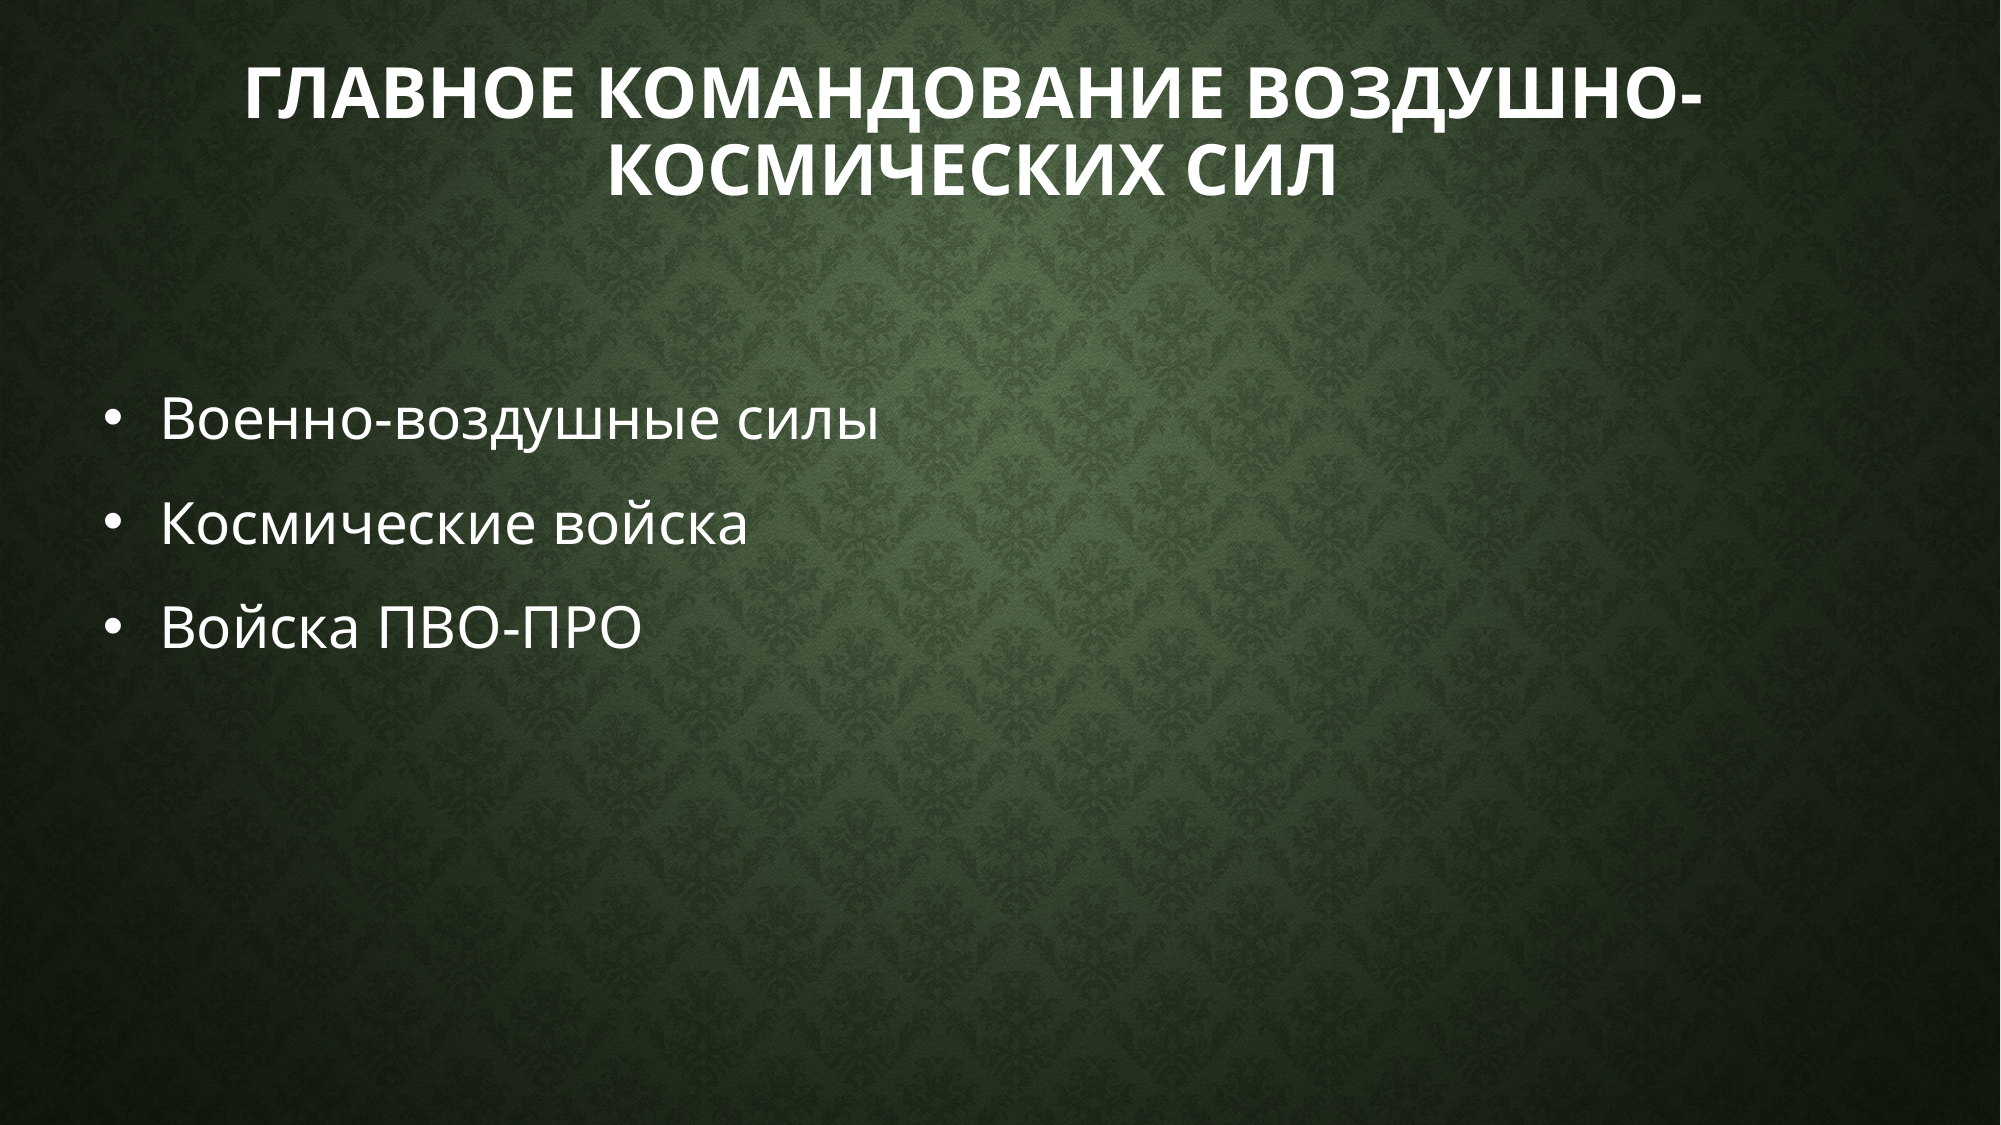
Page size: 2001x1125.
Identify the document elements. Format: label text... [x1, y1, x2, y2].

title Главное командование Воздушно-космических сил [87, 17, 1859, 218]
list Военно-воздушные силы Космические войска Войска ПВО-ПРО [87, 359, 1685, 606]
